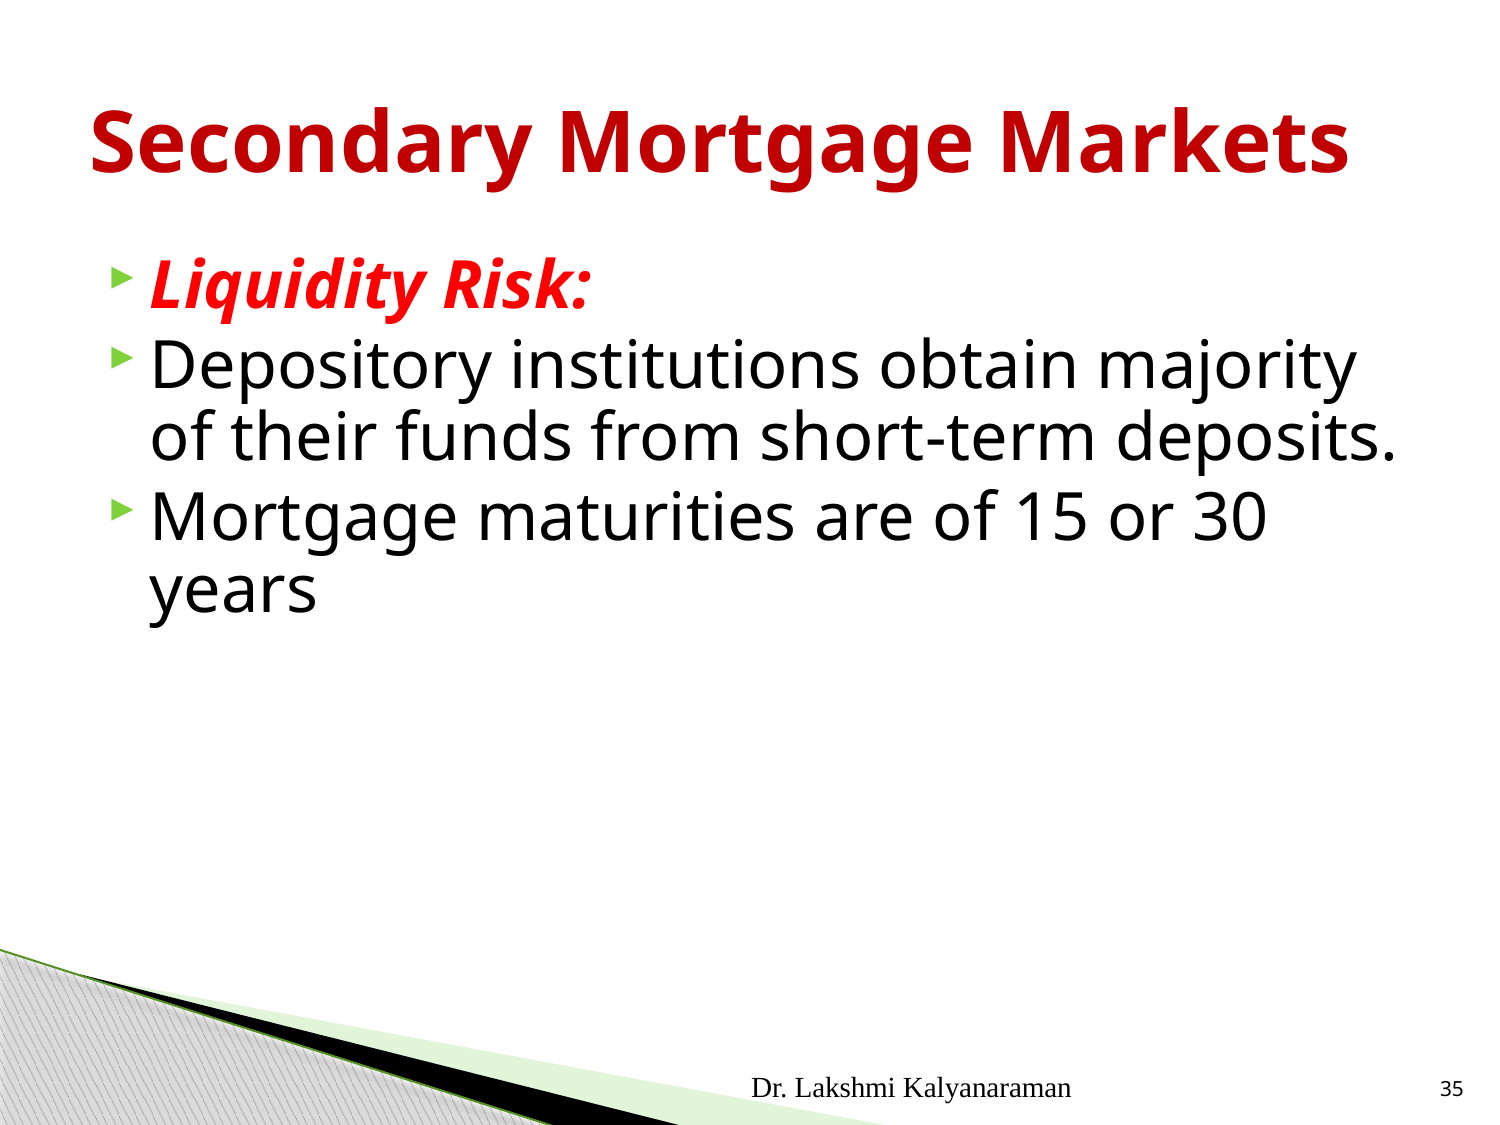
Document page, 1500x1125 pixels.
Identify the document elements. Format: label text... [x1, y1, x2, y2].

title Secondary Mortgage Markets [75, 45, 1425, 233]
slide_number 35 [1418, 1051, 1479, 1112]
footer Dr. Lakshmi Kalyanaraman [718, 1051, 1105, 1112]
list Liquidity Risk: Depository institutions obtain majority of their funds from short-term deposits. Mortgage maturities are of 15 or 30 years [75, 243, 1425, 986]
